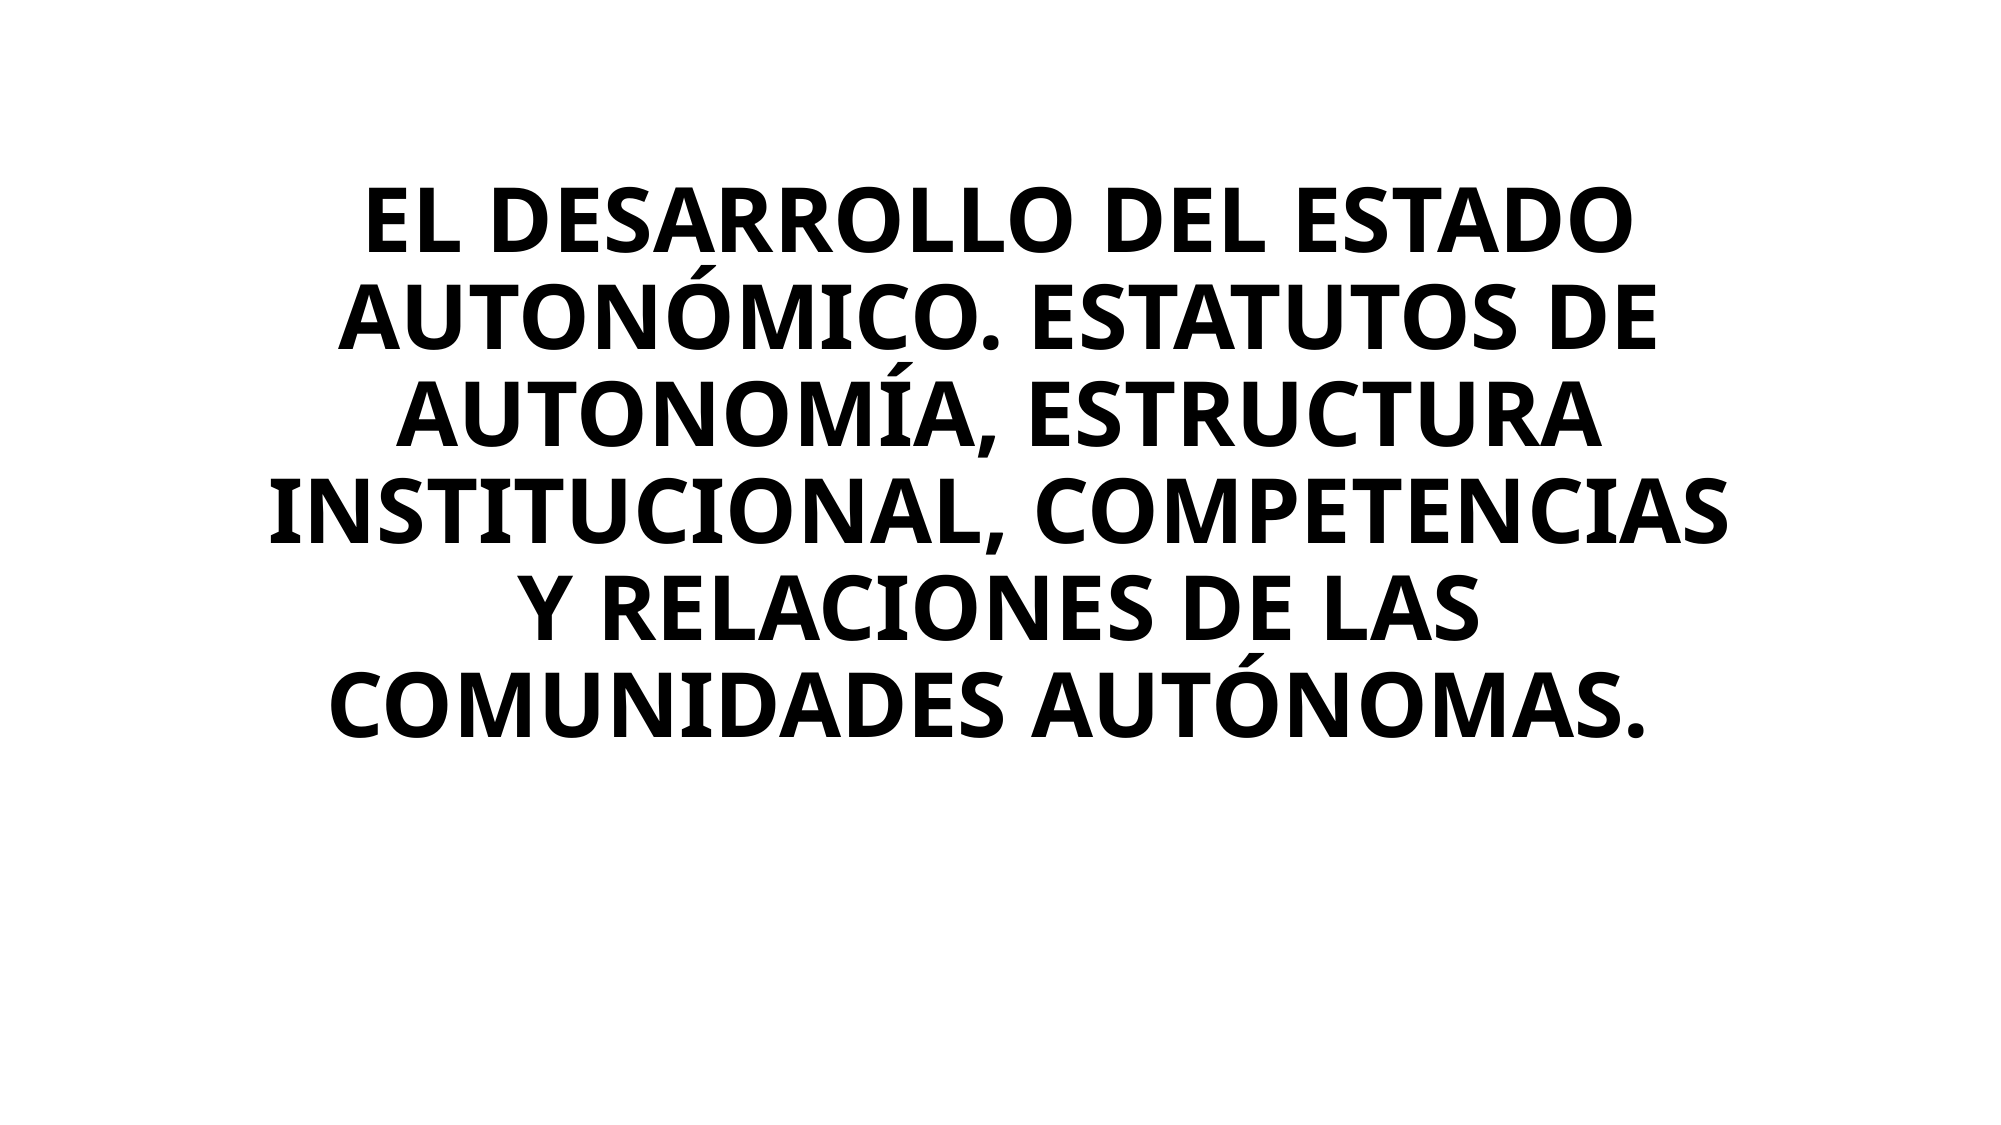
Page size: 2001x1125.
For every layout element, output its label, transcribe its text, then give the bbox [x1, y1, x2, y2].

title EL DESARROLLO DEL ESTADO AUTONÓMICO. ESTATUTOS DE AUTONOMÍA, ESTRUCTURA INSTITUCIONAL, COMPETENCIAS Y RELACIONES DE LAS COMUNIDADES AUTÓNOMAS. [249, 69, 1750, 765]
